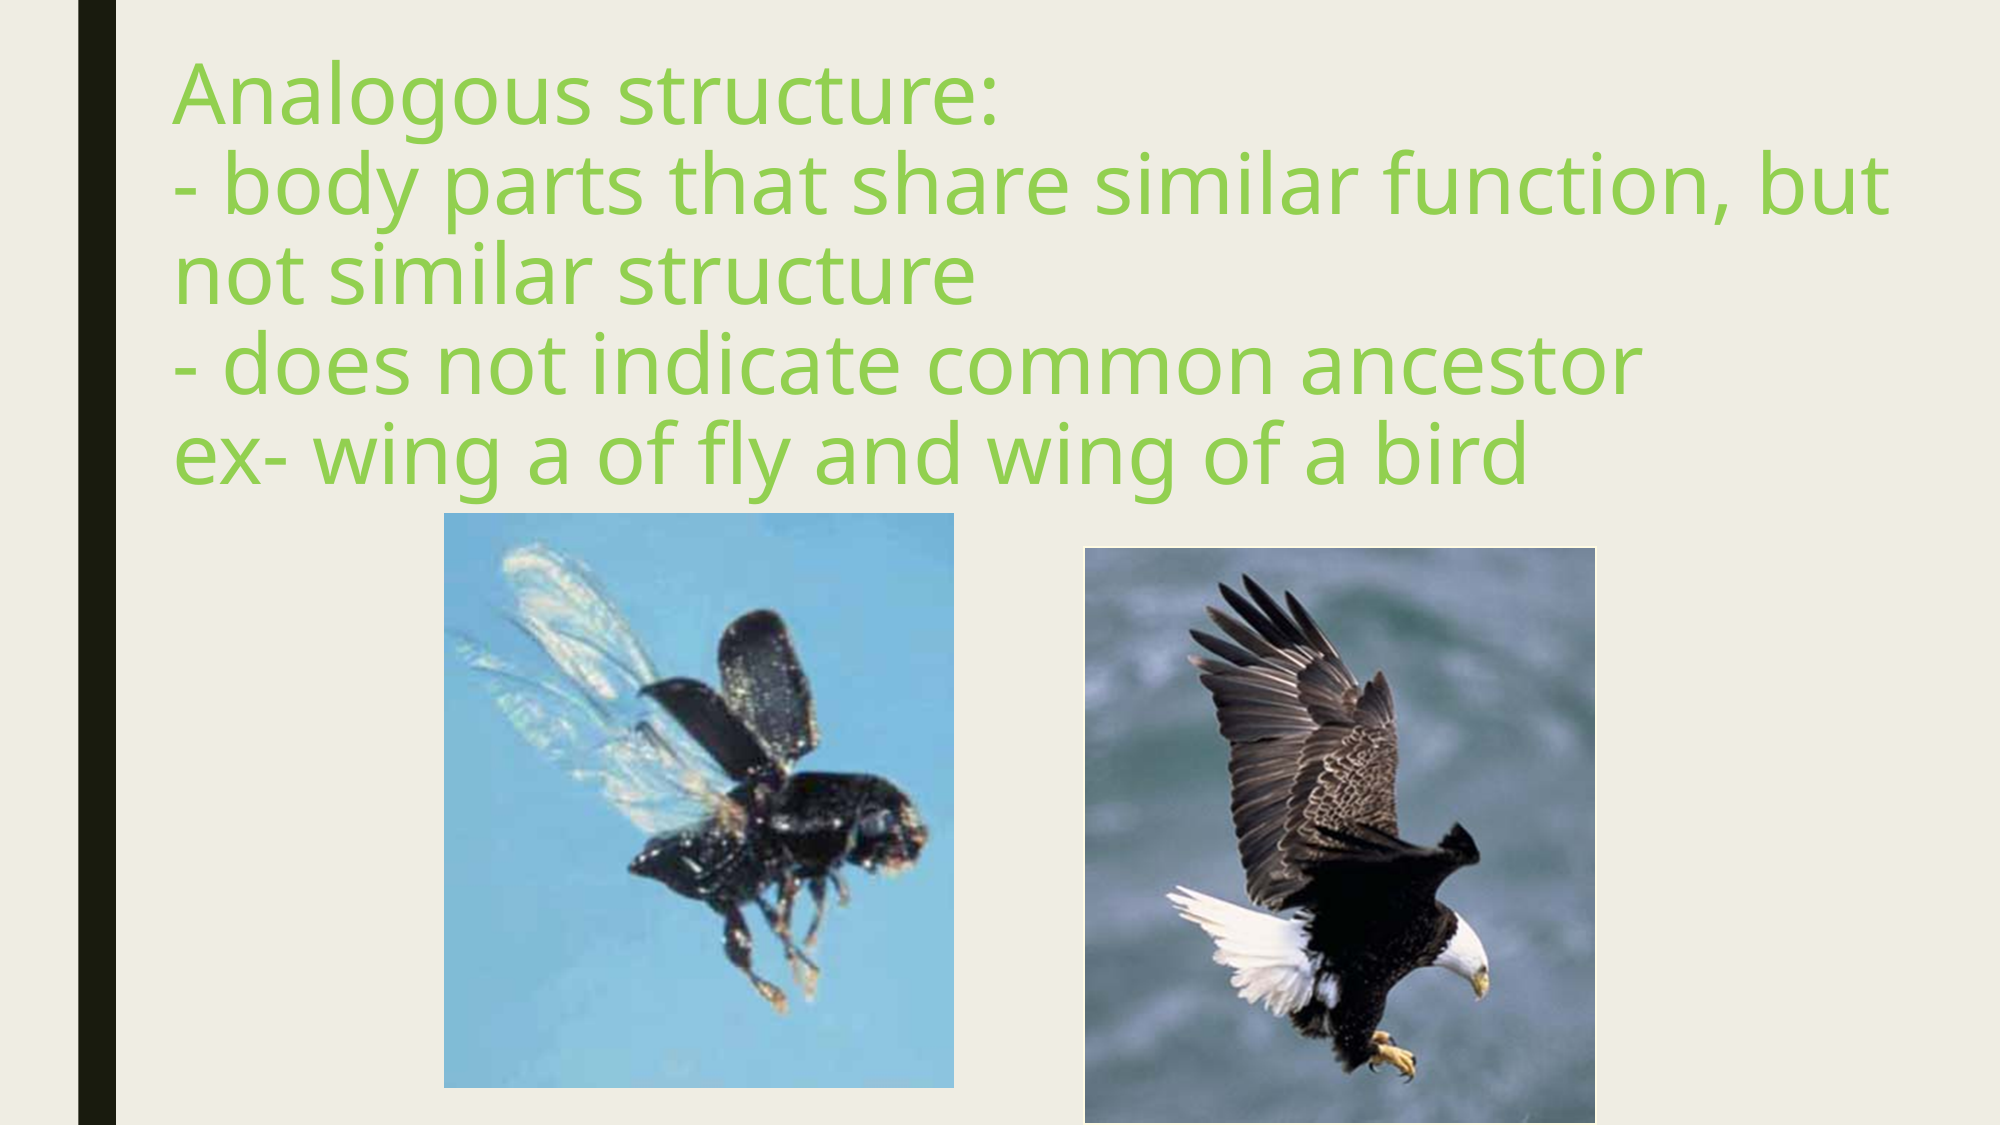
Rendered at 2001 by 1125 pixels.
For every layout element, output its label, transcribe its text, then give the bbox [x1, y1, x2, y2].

title Analogous structure: - body parts that share similar function, but not similar structure - does not indicate common ancestor ex- wing a of fly and wing of a bird [157, 44, 1931, 514]
picture [1083, 546, 1597, 1125]
picture [444, 513, 954, 1088]
